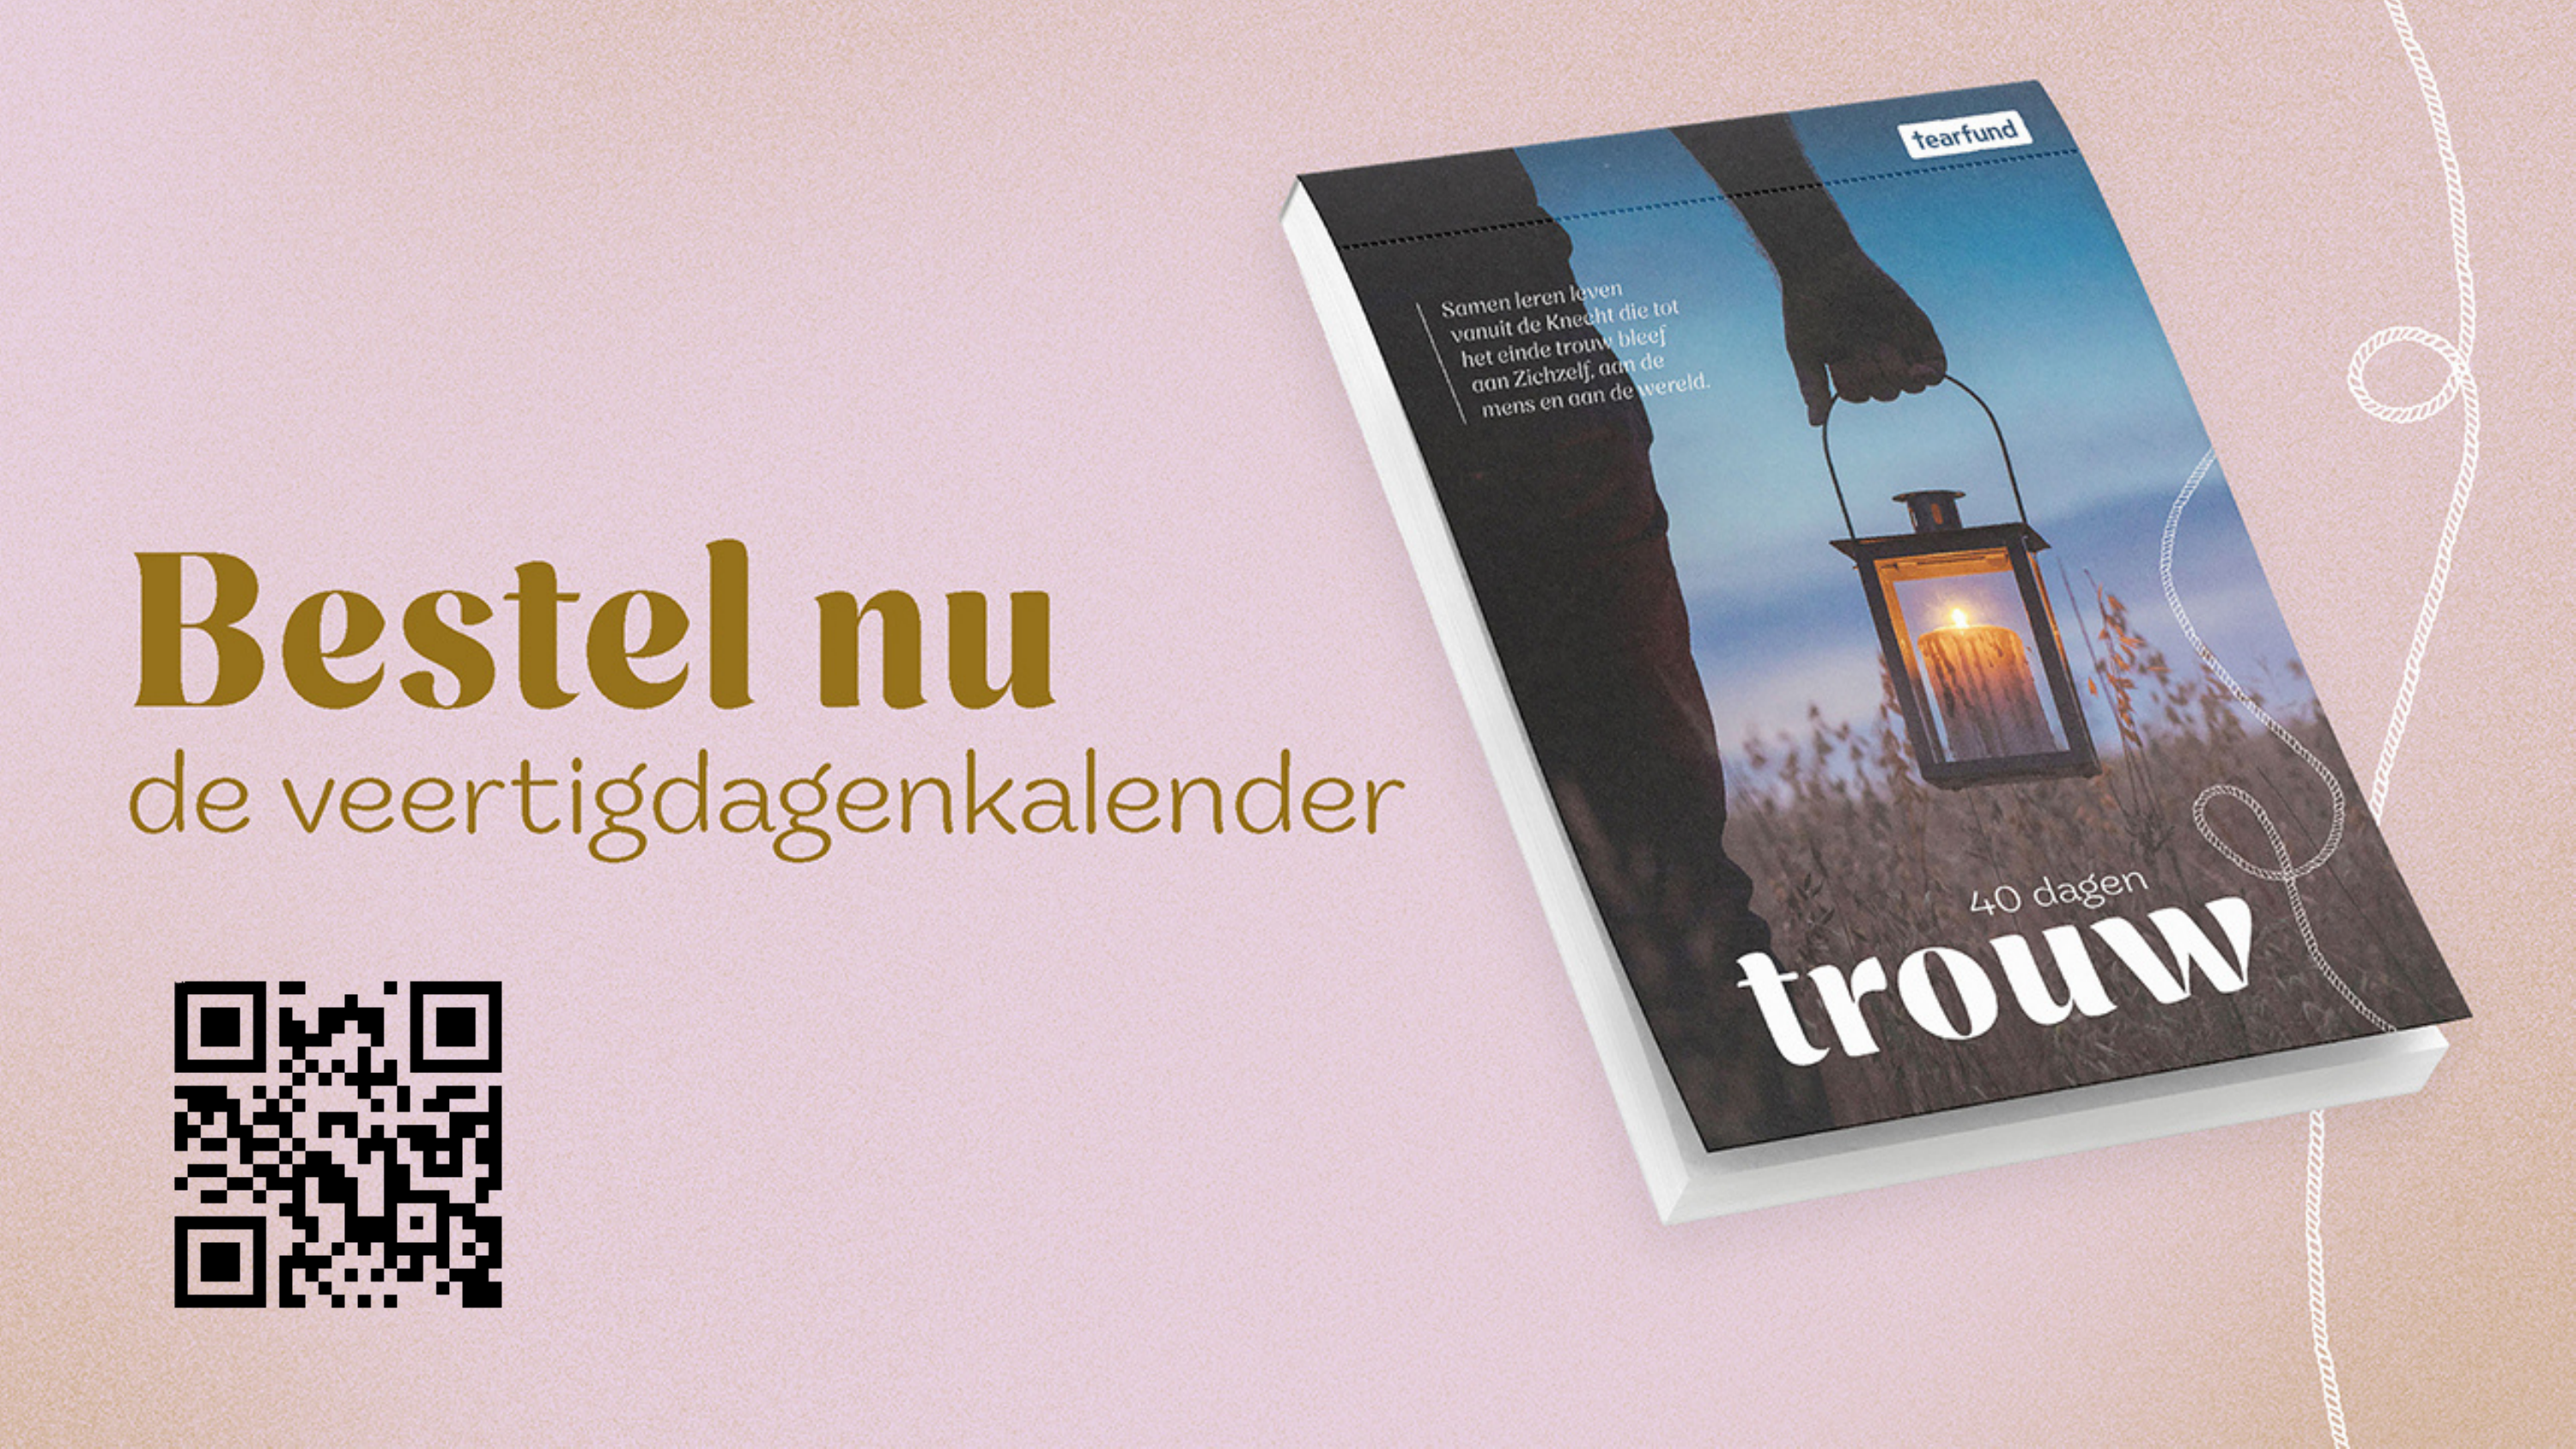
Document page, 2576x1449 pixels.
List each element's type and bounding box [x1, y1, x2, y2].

text_box [0, 0, 2576, 1449]
text_box [121, 928, 557, 1363]
